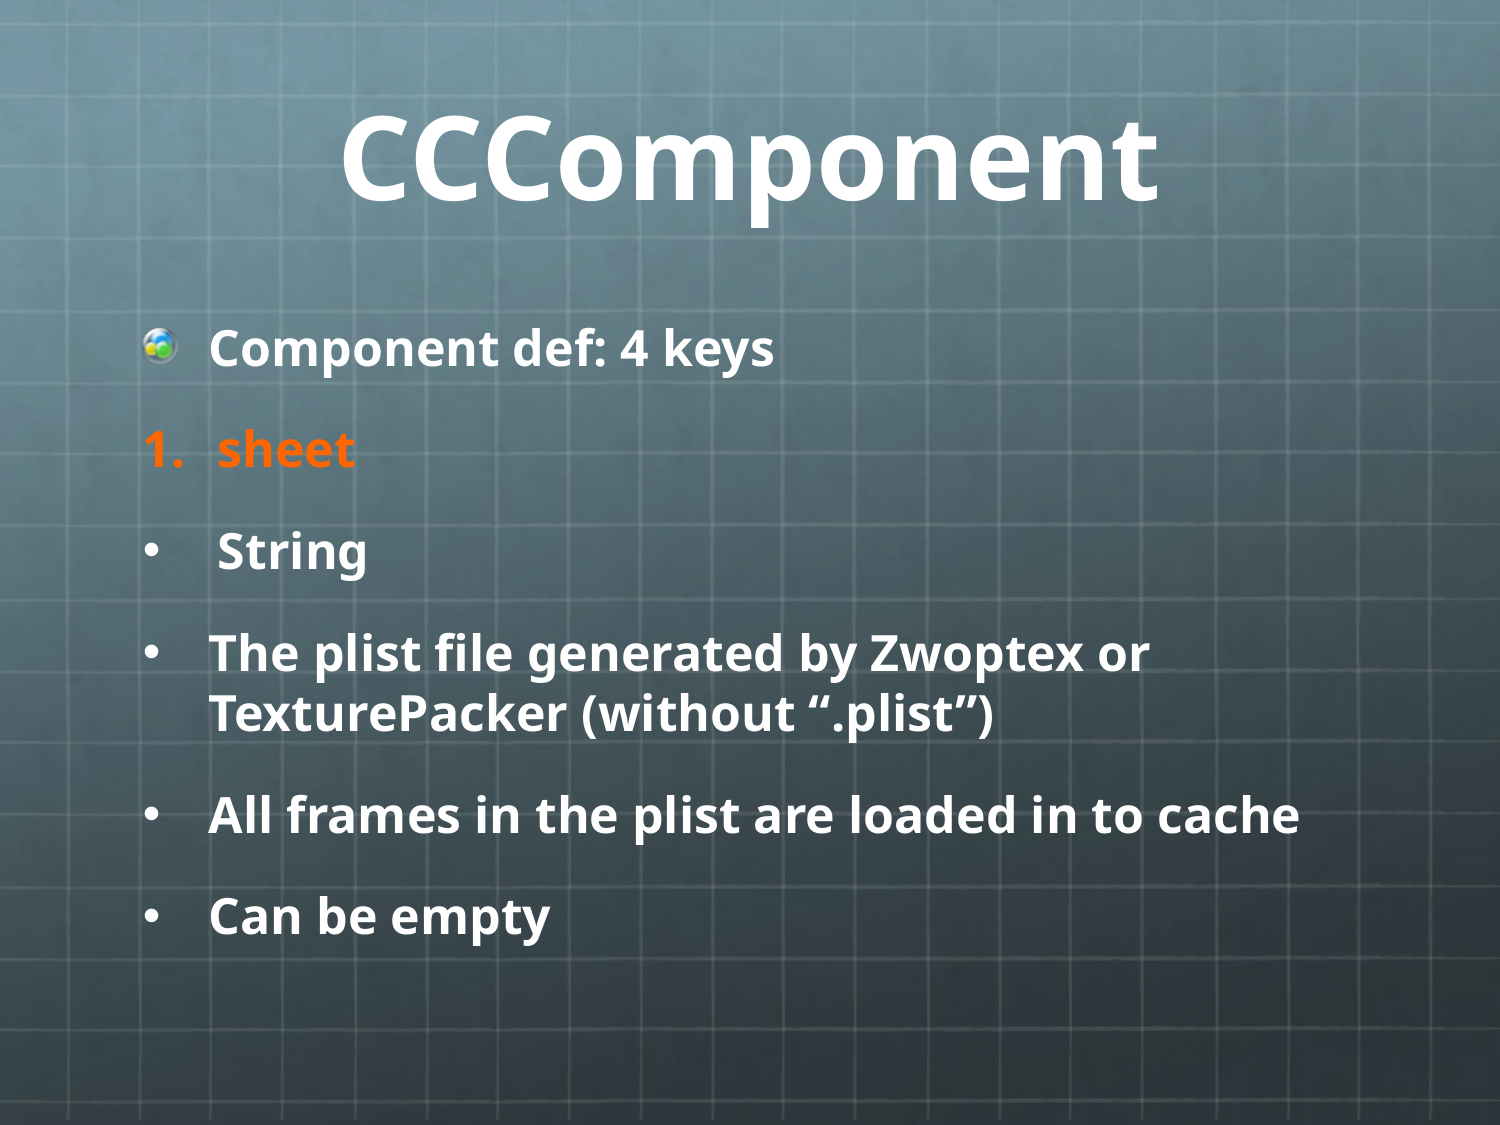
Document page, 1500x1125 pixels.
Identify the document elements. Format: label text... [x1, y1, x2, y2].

picture [0, 0, 1500, 1125]
title CCComponent [127, 17, 1372, 289]
list Component def: 4 keys sheet String The plist file generated by Zwoptex or TexturePacker (without “.plist”) All frames in the plist are loaded in to cache Can be empty [127, 308, 1372, 1066]
